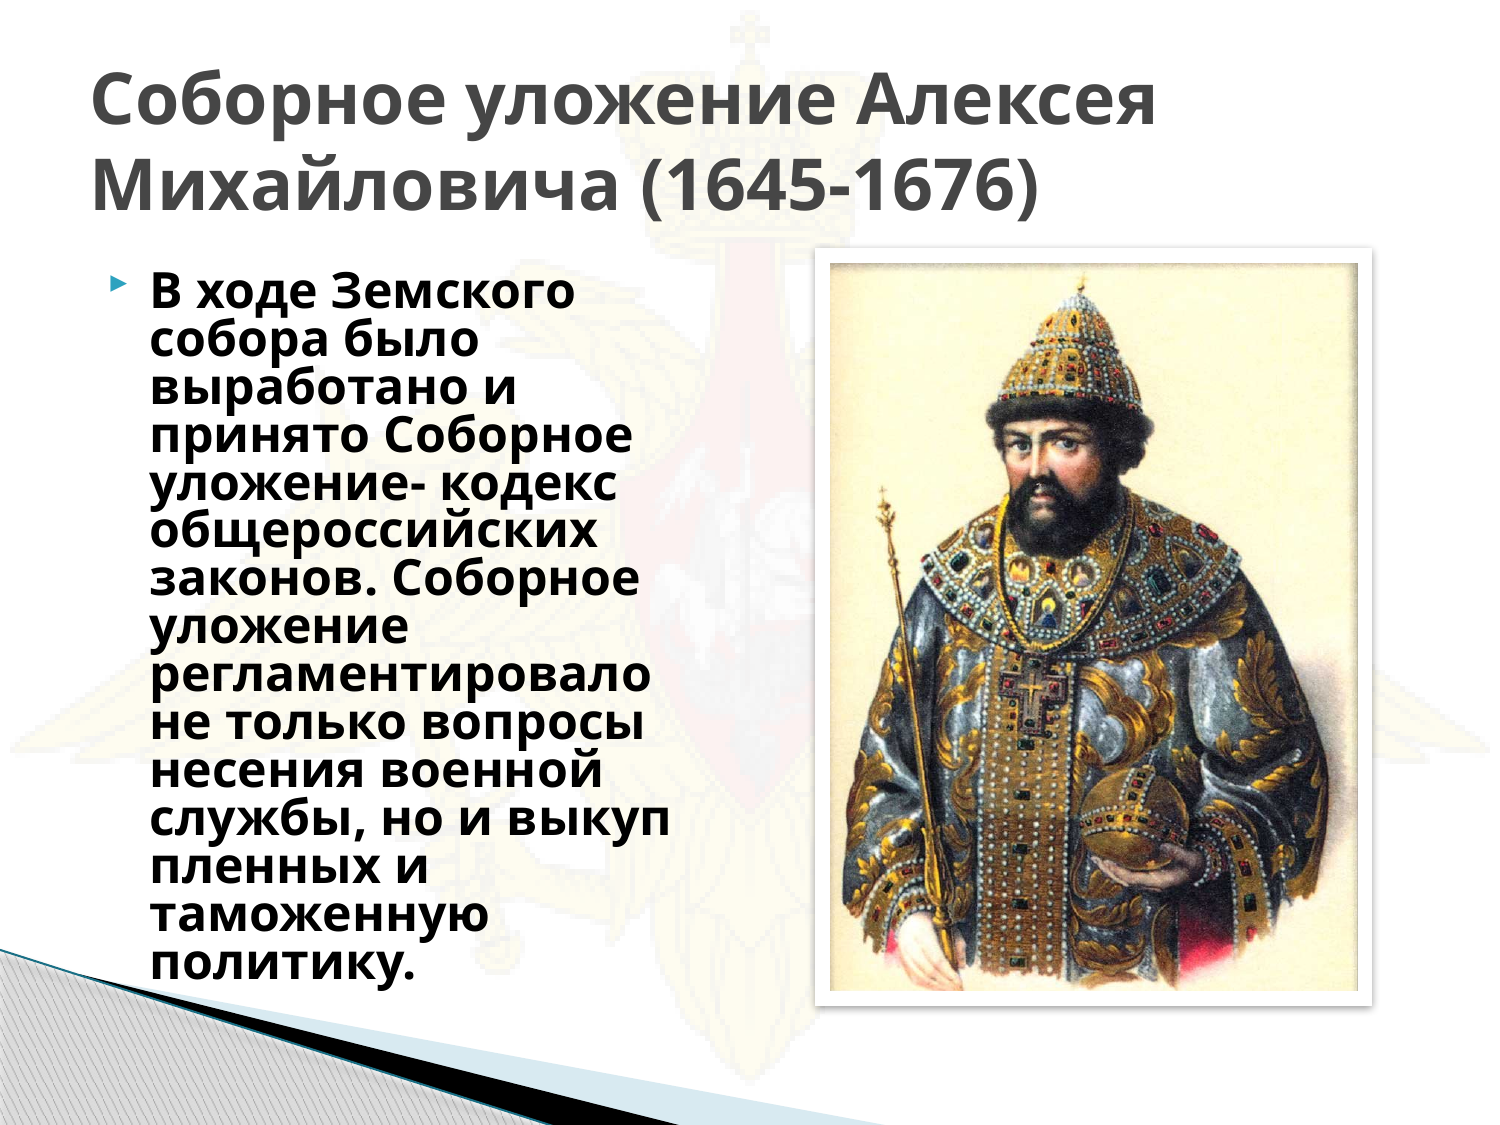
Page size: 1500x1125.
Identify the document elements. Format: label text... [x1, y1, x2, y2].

list В ходе Земского собора было выработано и принято Соборное уложение- кодекс общероссийских законов. Соборное уложение регламентировало не только вопросы несения военной службы, но и выкуп пленных и таможенную политику. [75, 262, 738, 1005]
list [829, 262, 1358, 992]
title Соборное уложение Алексея Михайловича (1645-1676) [75, 45, 1425, 233]
